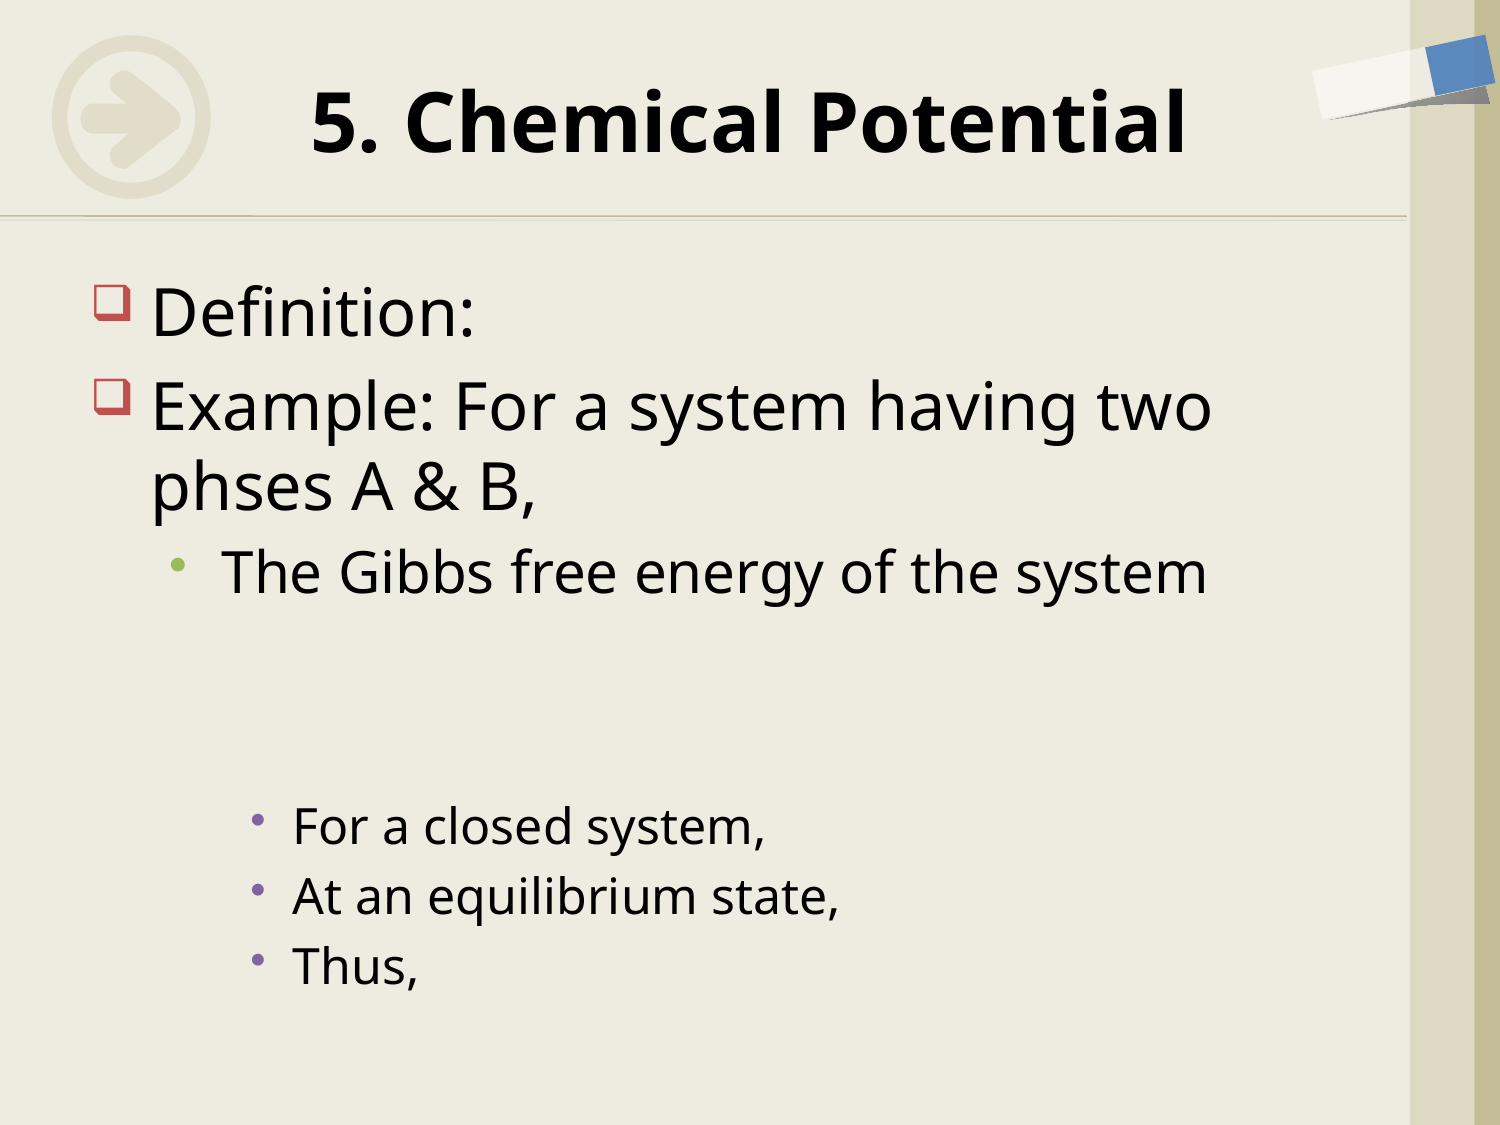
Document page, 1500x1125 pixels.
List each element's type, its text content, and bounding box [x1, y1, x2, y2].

title 5. Chemical Potential [75, 24, 1425, 213]
